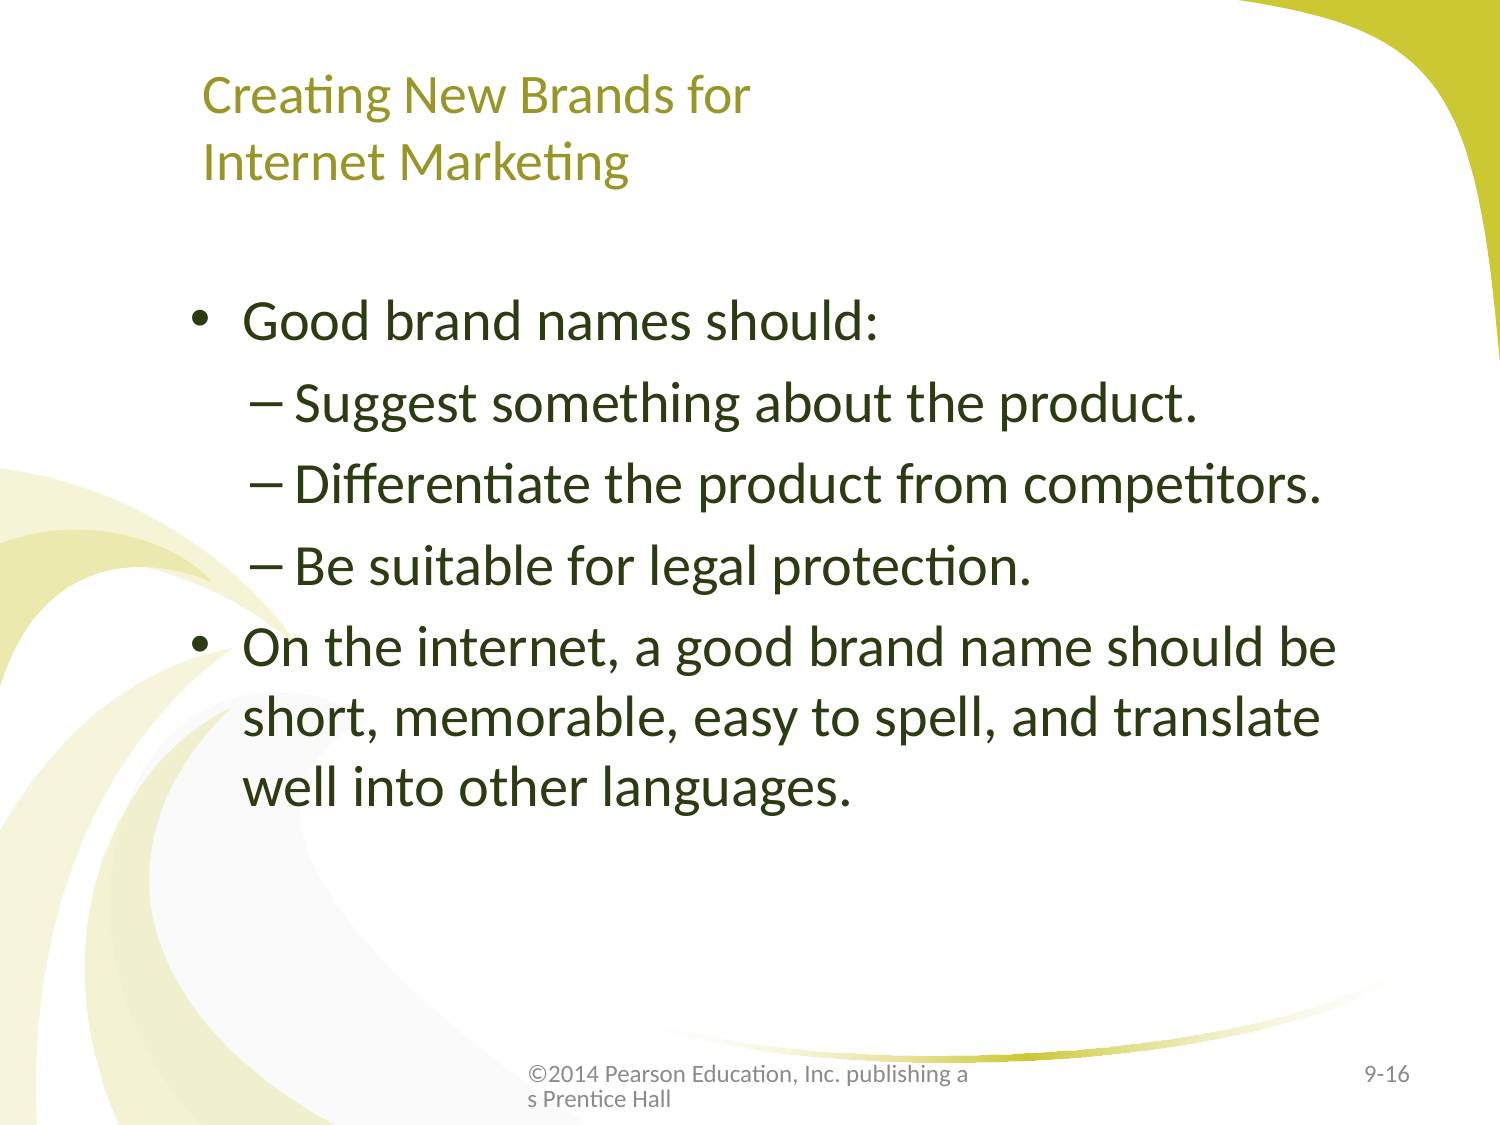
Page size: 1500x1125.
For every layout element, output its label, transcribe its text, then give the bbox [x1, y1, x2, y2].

slide_number 9-16 [1074, 1042, 1425, 1103]
footer ©2014 Pearson Education, Inc. publishing as Prentice Hall [512, 1042, 988, 1103]
list Good brand names should: Suggest something about the product. Differentiate the product from competitors. Be suitable for legal protection. On the internet, a good brand name should be short, memorable, easy to spell, and translate well into other languages. [174, 275, 1400, 1013]
title Creating New Brands for Internet Marketing [187, 50, 1238, 200]
